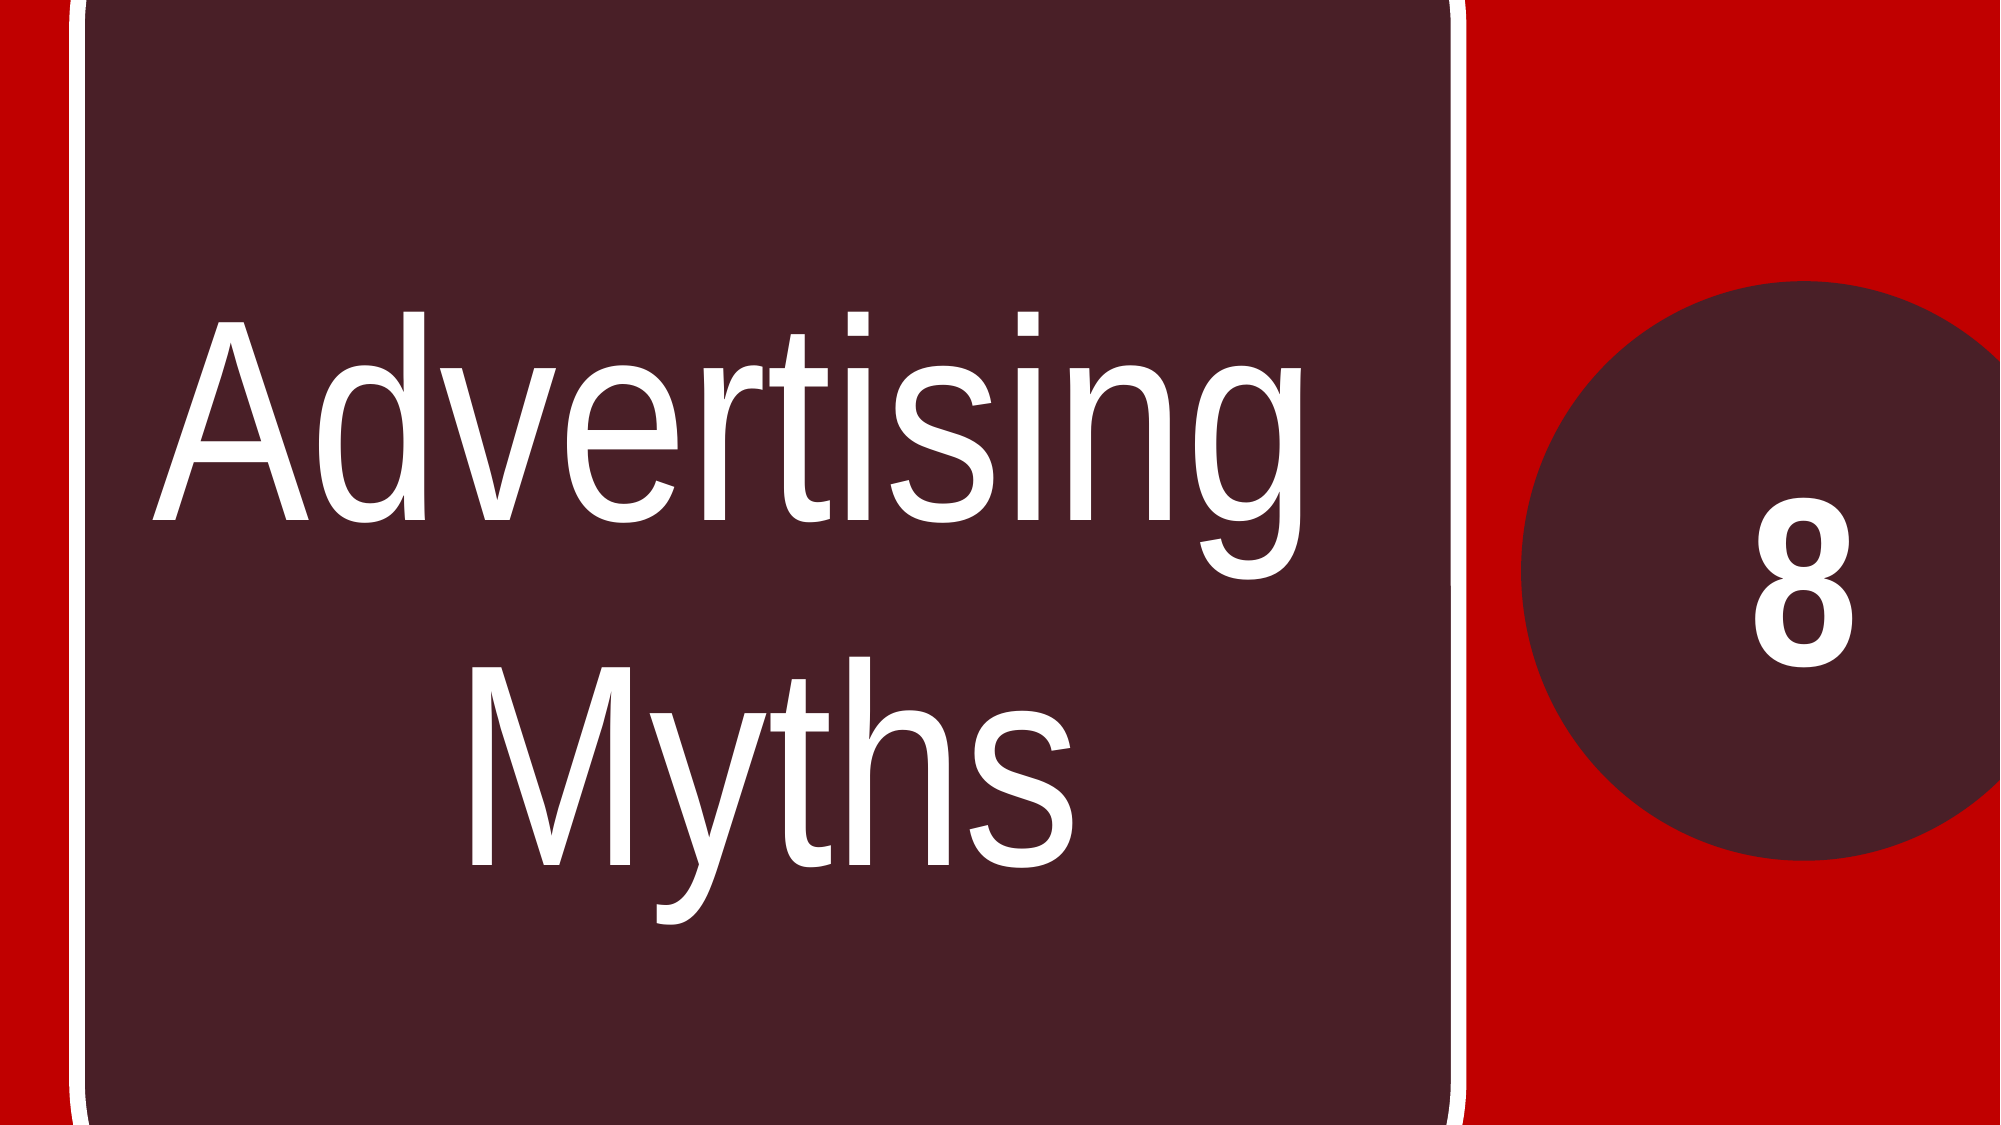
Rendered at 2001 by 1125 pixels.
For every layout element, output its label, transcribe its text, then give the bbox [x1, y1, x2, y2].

text_box Advertising Myths [77, 225, 1459, 931]
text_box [1521, 281, 2000, 861]
text_box [75, 0, 1460, 1125]
